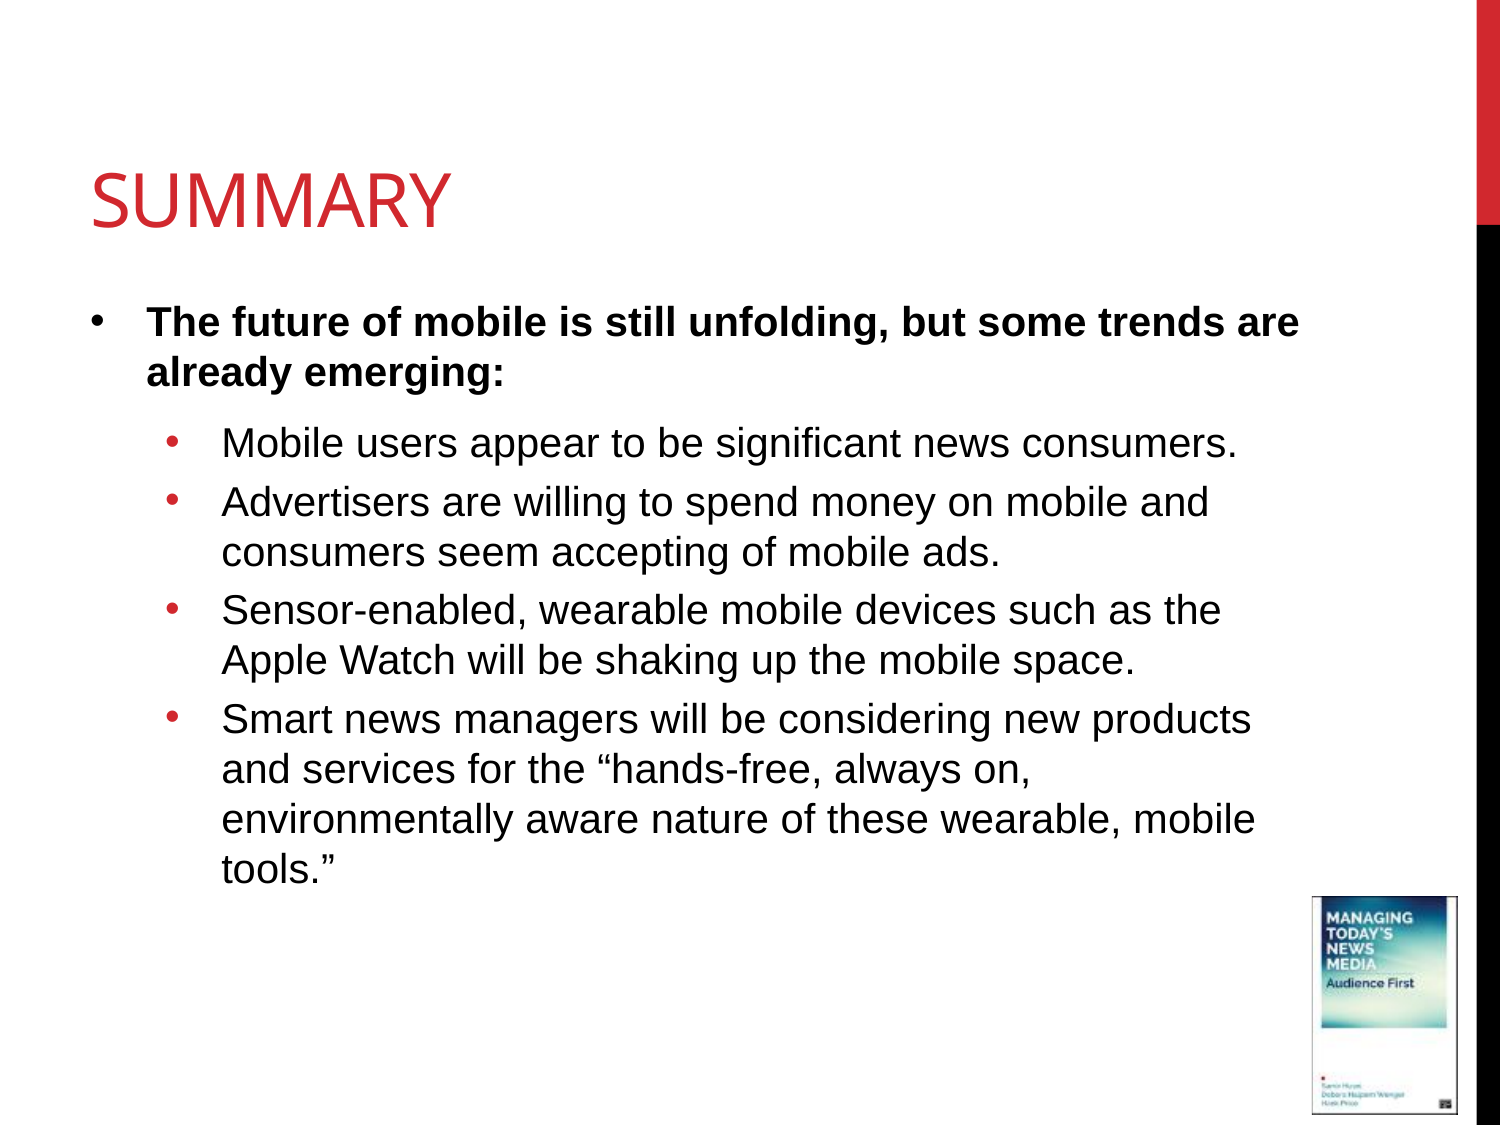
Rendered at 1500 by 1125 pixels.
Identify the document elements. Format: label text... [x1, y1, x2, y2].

list The future of mobile is still unfolding, but some trends are already emerging: Mobile users appear to be significant news consumers. Advertisers are willing to spend money on mobile and consumers seem accepting of mobile ads. Sensor-enabled, wearable mobile devices such as the Apple Watch will be shaking up the mobile space. Smart news managers will be considering new products and services for the “hands-free, always on, environmentally aware nature of these wearable, mobile tools.” [75, 287, 1325, 1005]
picture [1311, 896, 1458, 1115]
title Summary [75, 25, 1025, 250]
